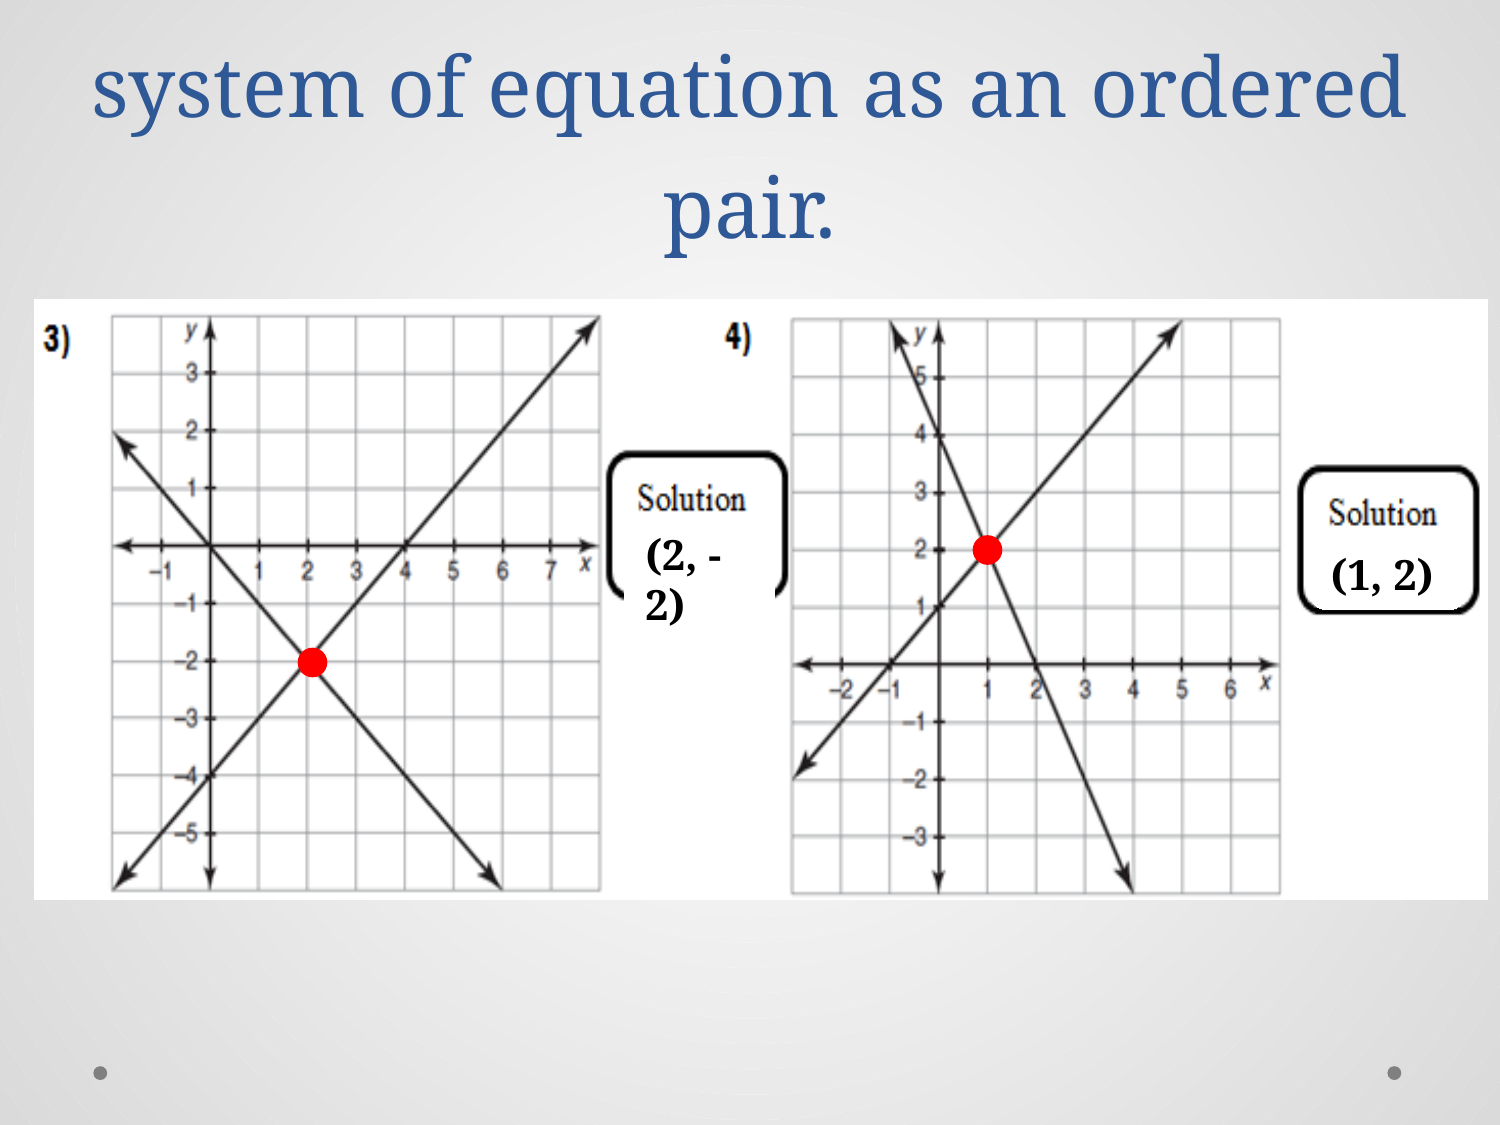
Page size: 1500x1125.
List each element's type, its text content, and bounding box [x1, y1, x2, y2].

picture [34, 299, 1488, 901]
title Write the solution of each system of equation as an ordered pair. [75, 0, 1425, 263]
